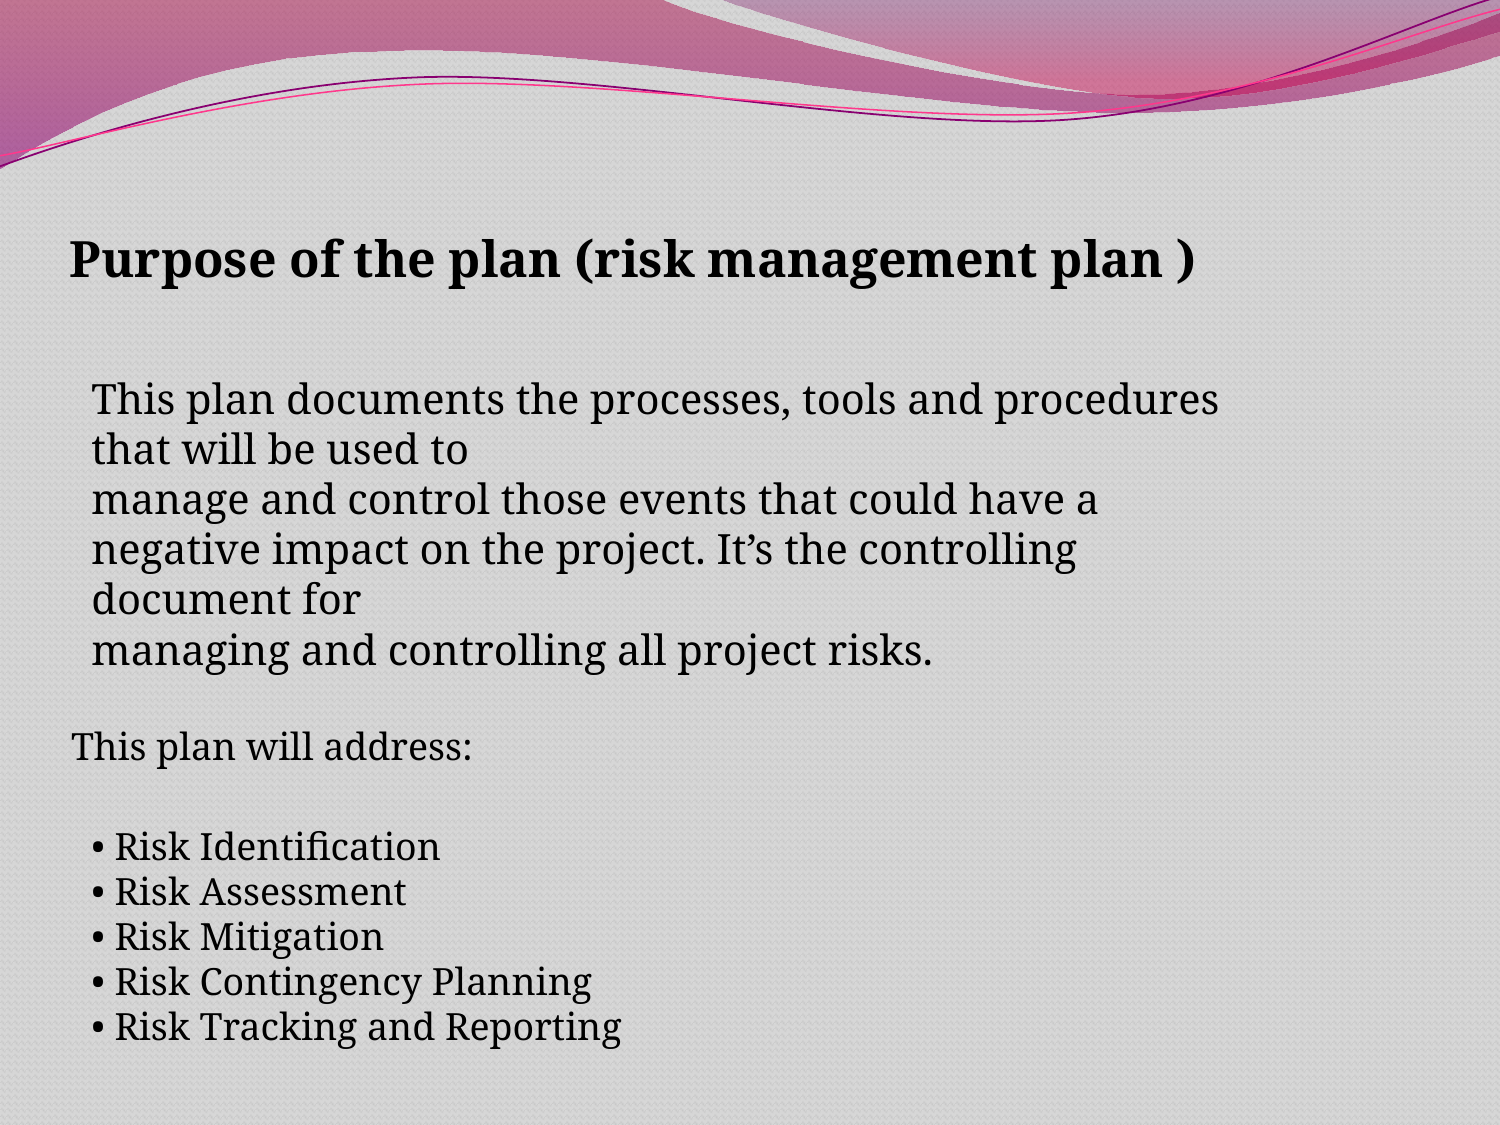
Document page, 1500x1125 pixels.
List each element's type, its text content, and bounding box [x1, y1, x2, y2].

text_box Purpose of the plan (risk management plan ) [54, 219, 1213, 295]
text_box • Risk Identification • Risk Assessment • Risk Mitigation • Risk Contingency Planning • Risk Tracking and Reporting [76, 770, 1176, 1056]
text_box This plan will address: [56, 715, 489, 776]
text_box This plan documents the processes, tools and procedures that will be used to manage and control those events that could have a negative impact on the project. It’s the controlling document for managing and controlling all project risks. [76, 365, 1247, 681]
